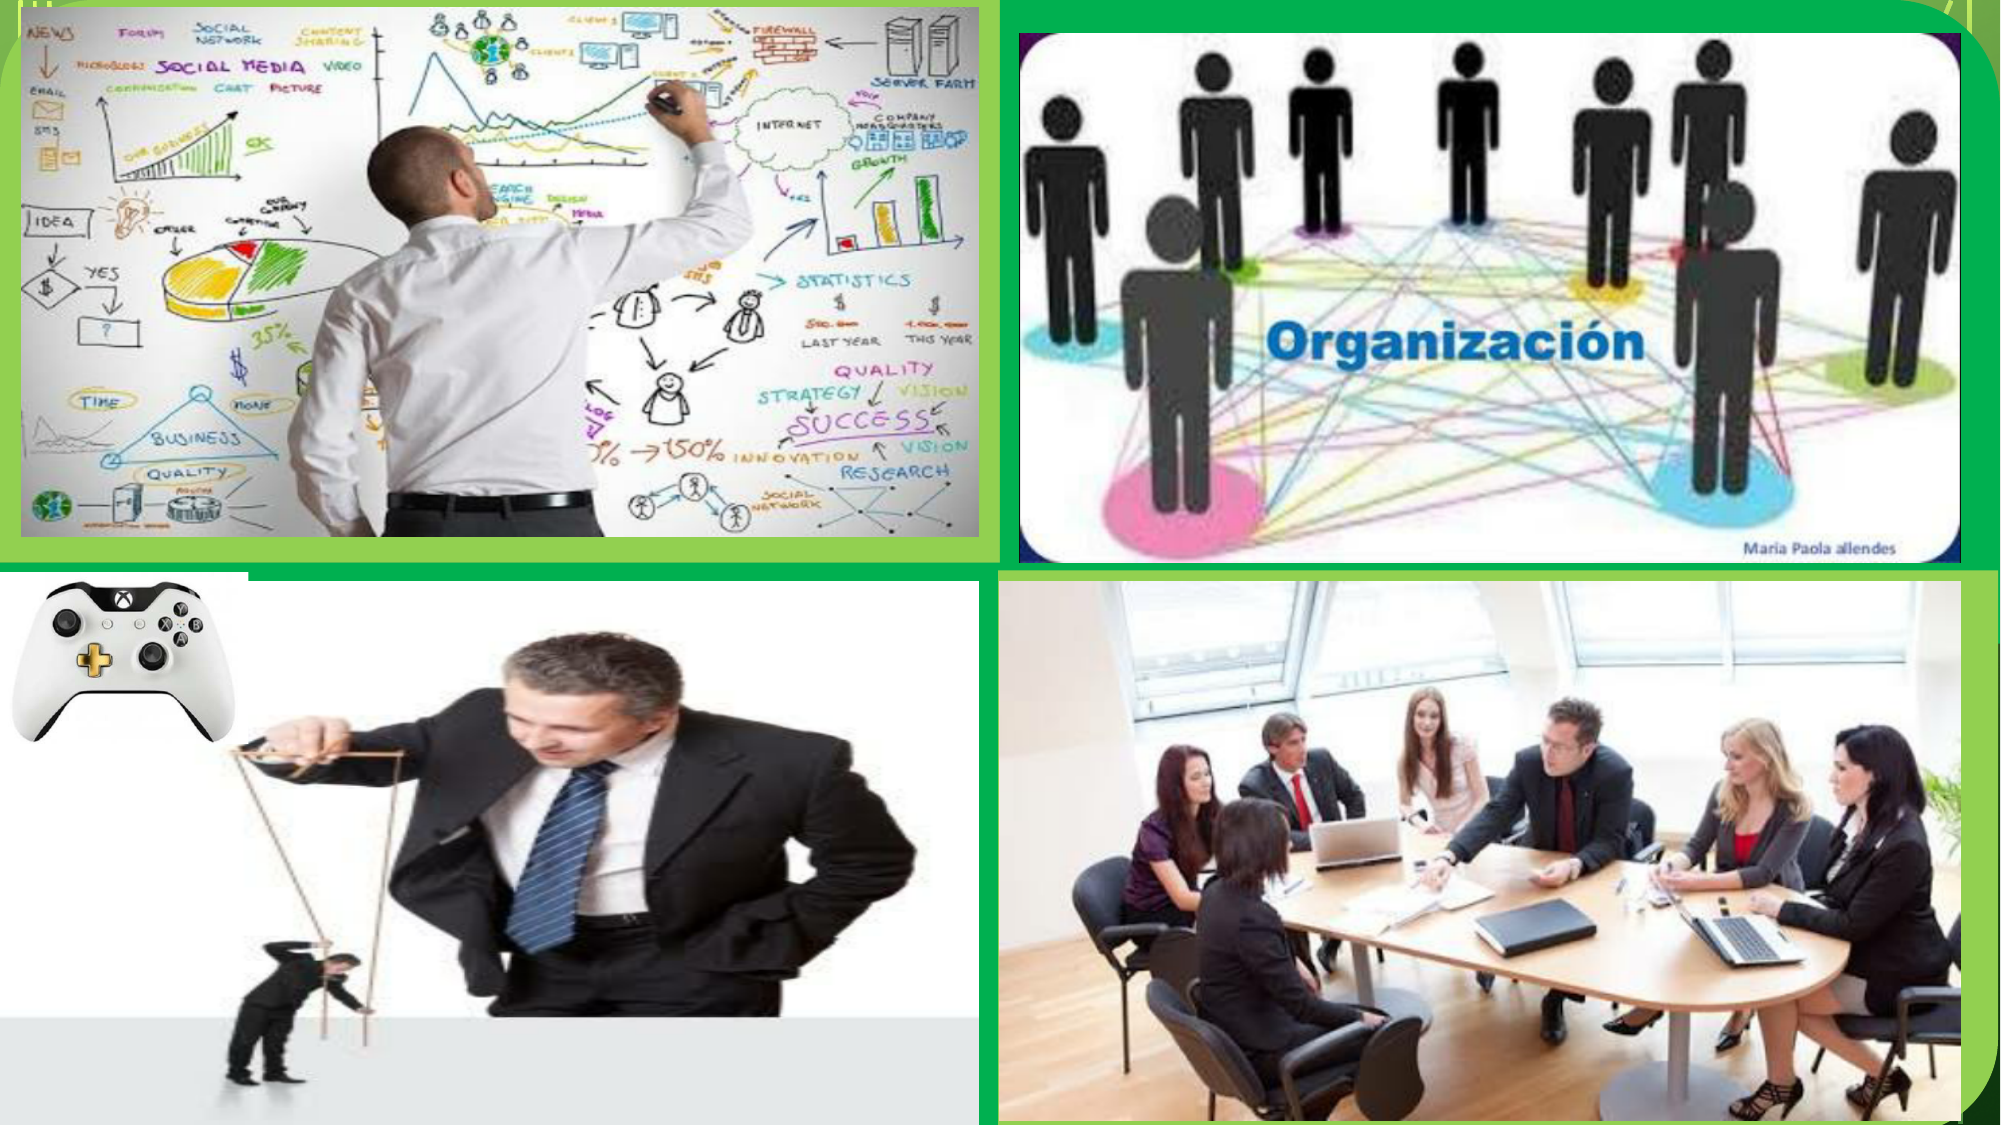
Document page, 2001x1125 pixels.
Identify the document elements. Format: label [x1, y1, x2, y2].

picture [0, 572, 980, 1125]
picture [20, 7, 980, 537]
text_box [0, 0, 999, 562]
text_box [997, 570, 1999, 1125]
picture [1019, 33, 1961, 563]
picture [999, 581, 1961, 1122]
text_box [0, 562, 1001, 1125]
text_box [999, 0, 2000, 644]
